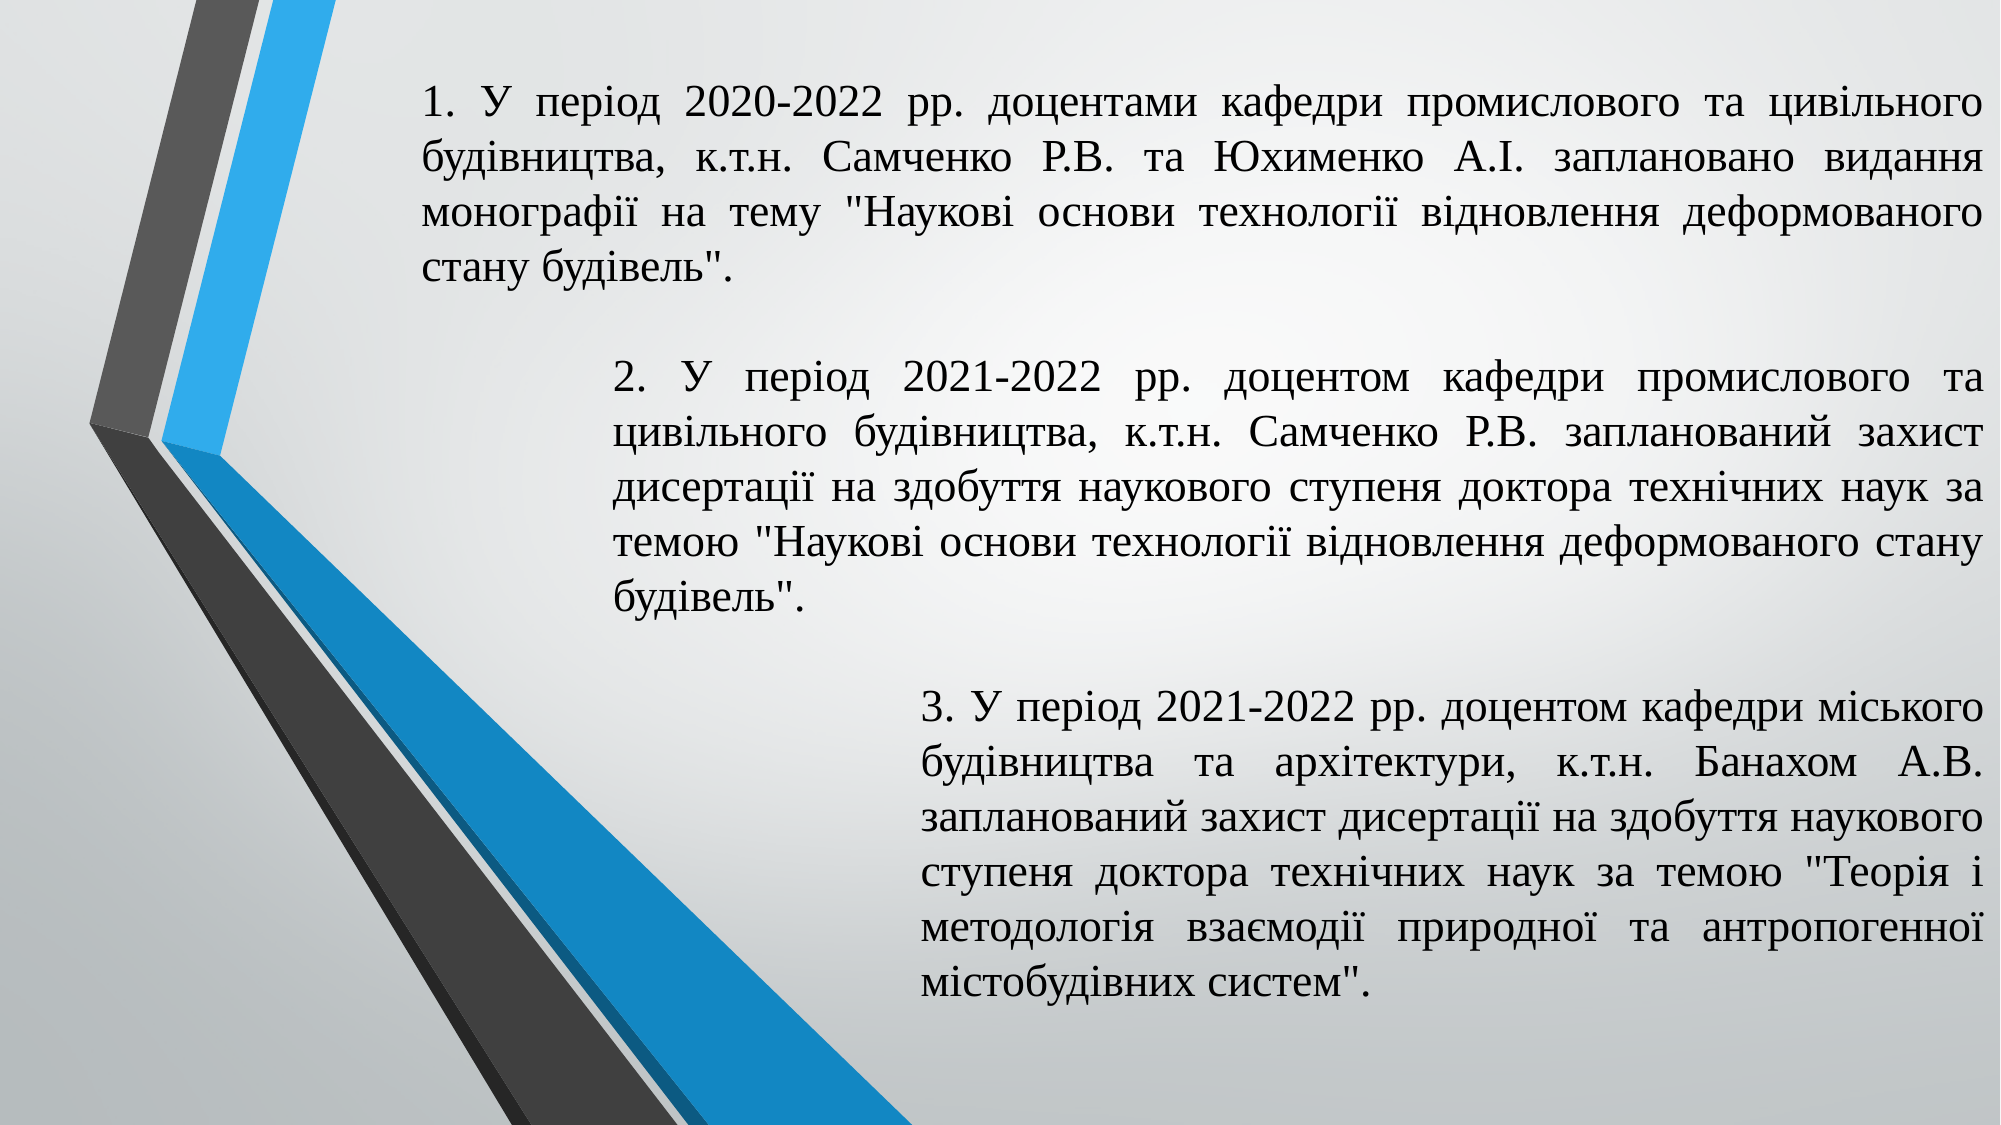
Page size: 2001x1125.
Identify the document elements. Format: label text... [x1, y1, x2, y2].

text_box 1. У період 2020-2022 рр. доцентами кафедри промислового та цивільного будівництва, к.т.н. Самченко Р.В. та Юхименко А.І. заплановано видання монографії на тему "Наукові основи технології відновлення деформованого стану будівель". 2. У період 2021-2022 рр. доцентом кафедри промислового та цивільного будівництва, к.т.н. Самченко Р.В. запланований захист дисертації на здобуття наукового ступеня доктора технічних наук за темою "Наукові основи технології відновлення деформованого стану будівель". 3. У період 2021-2022 рр. доцентом кафедри міського будівництва та архітектури, к.т.н. Банахом А.В. запланований захист дисертації на здобуття наукового ступеня доктора технічних наук за темою "Теорія і методологія взаємодії природної та антропогенної містобудівних систем". [406, 15, 2000, 1068]
